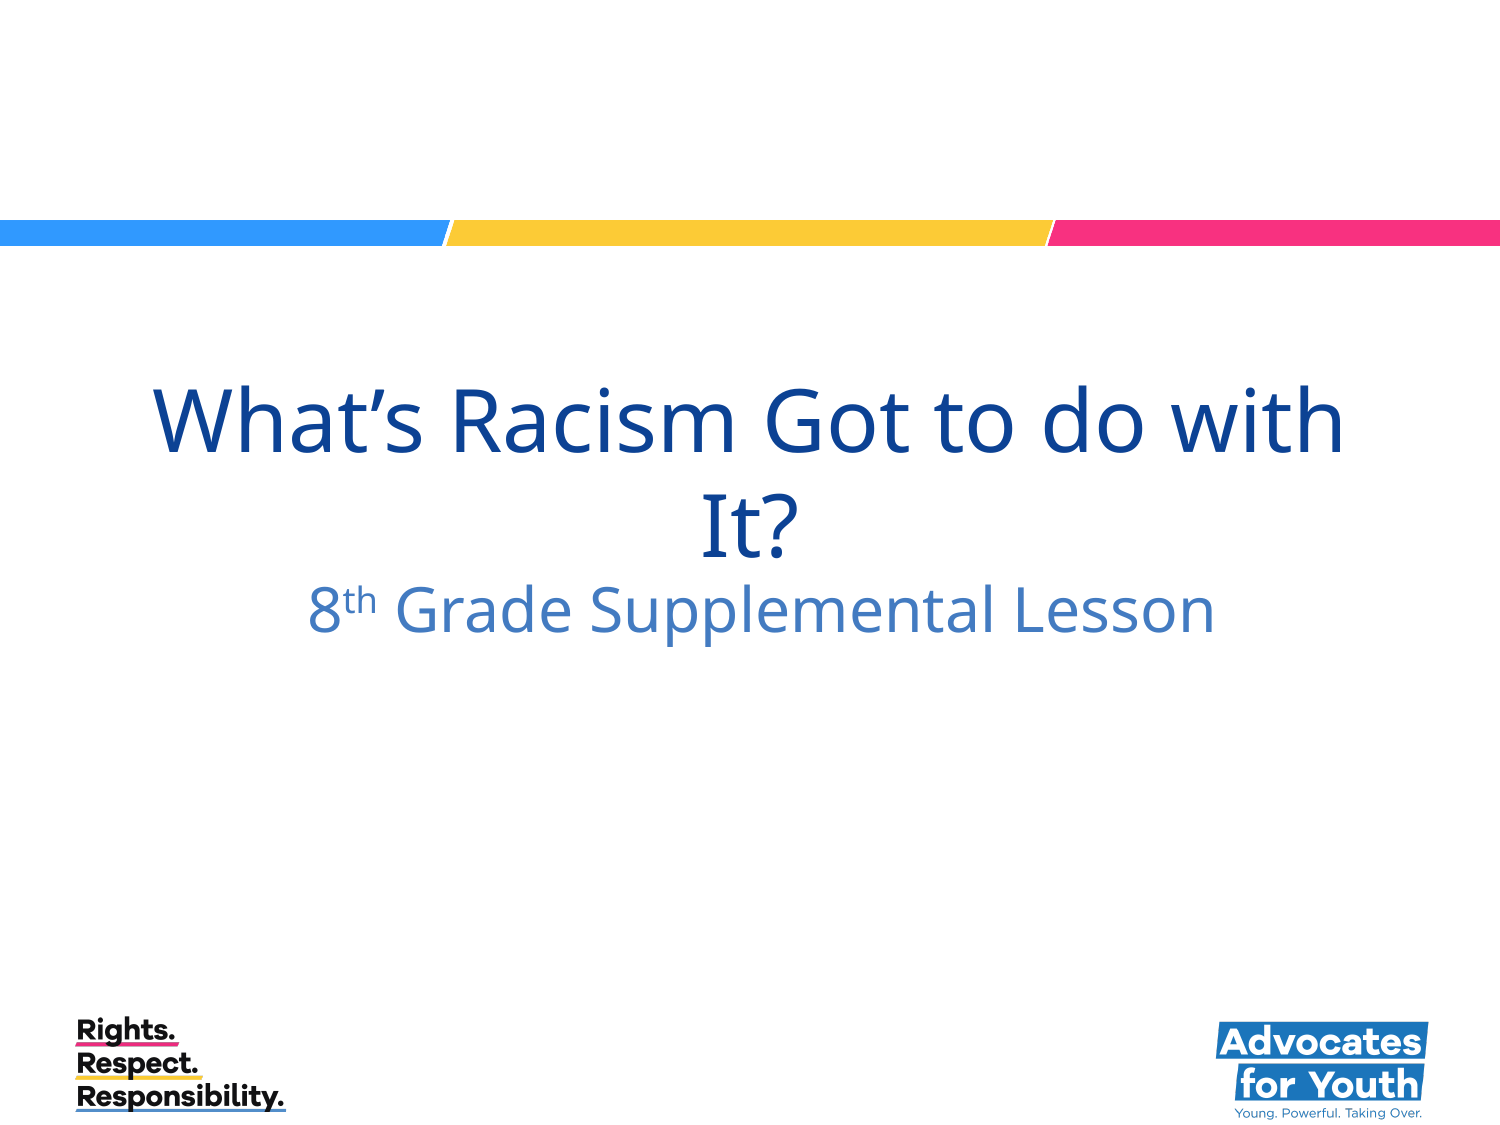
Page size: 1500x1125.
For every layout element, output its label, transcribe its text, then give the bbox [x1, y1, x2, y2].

title What’s Racism Got to do with It? [112, 349, 1388, 591]
subtitle 8th Grade Supplemental Lesson [237, 562, 1288, 850]
picture [0, 207, 1500, 258]
